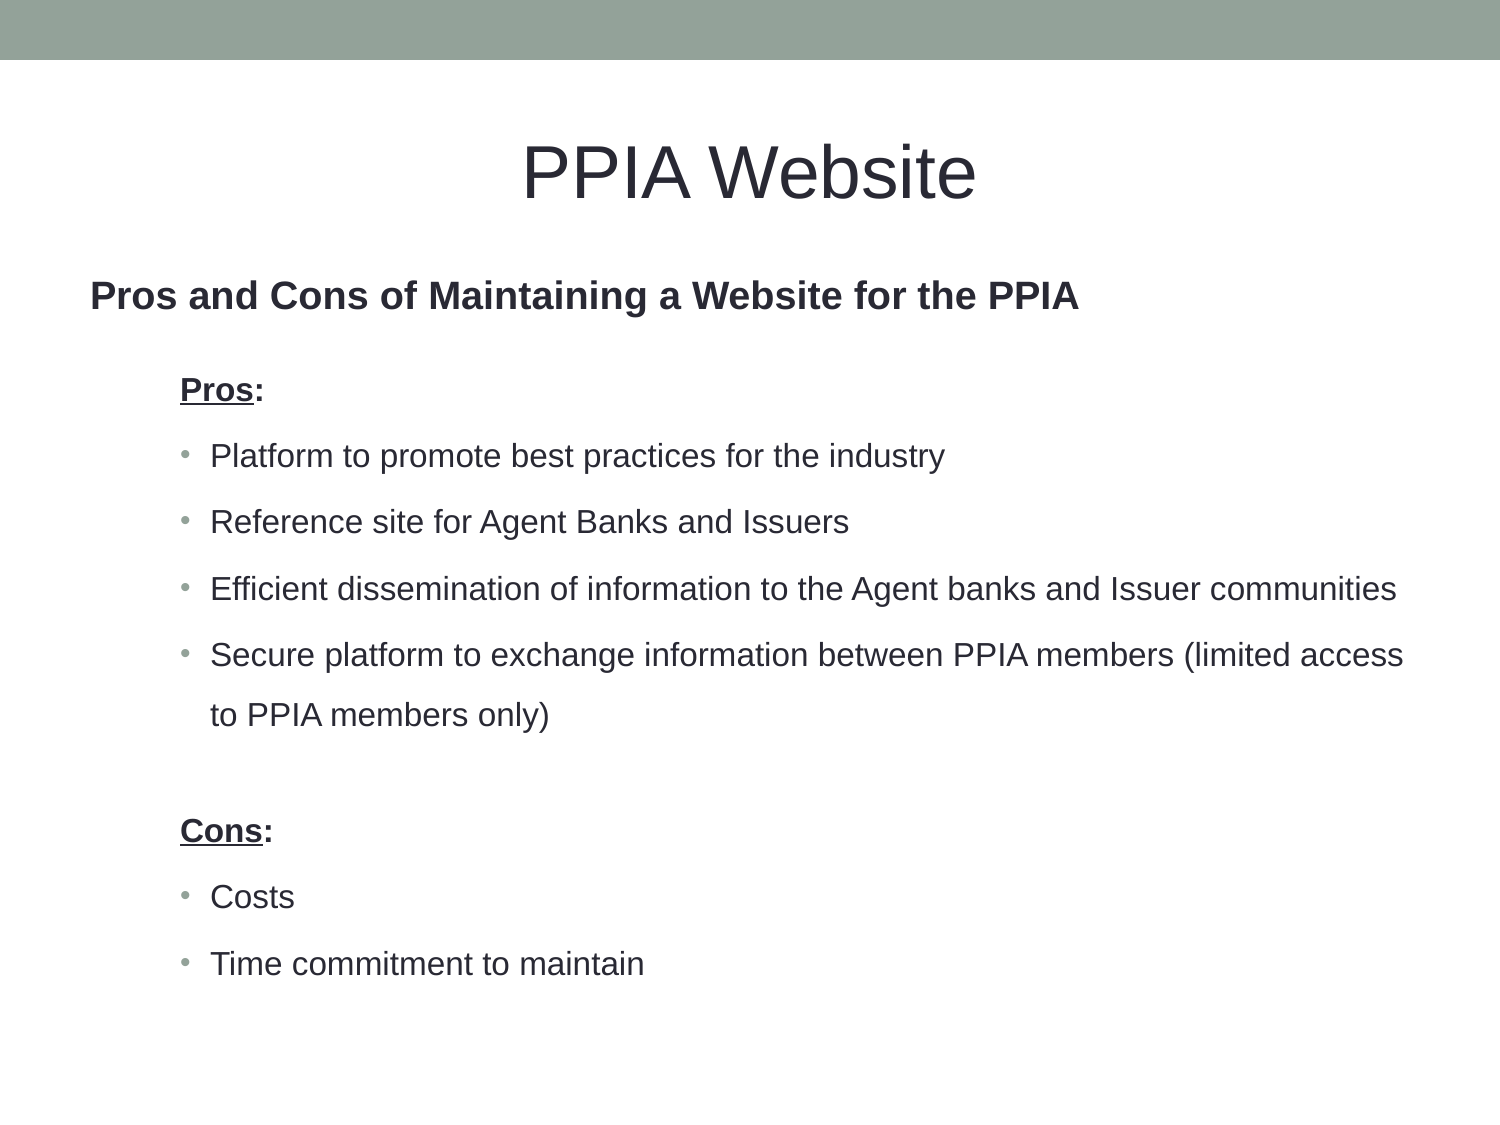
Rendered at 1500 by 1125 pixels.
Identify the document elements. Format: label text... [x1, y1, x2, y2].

list Pros and Cons of Maintaining a Website for the PPIA Pros: Platform to promote best practices for the industry Reference site for Agent Banks and Issuers Efficient dissemination of information to the Agent banks and Issuer communities Secure platform to exchange information between PPIA members (limited access to PPIA members only) Cons: Costs Time commitment to maintain [75, 262, 1425, 1063]
title PPIA Website [75, 87, 1425, 250]
